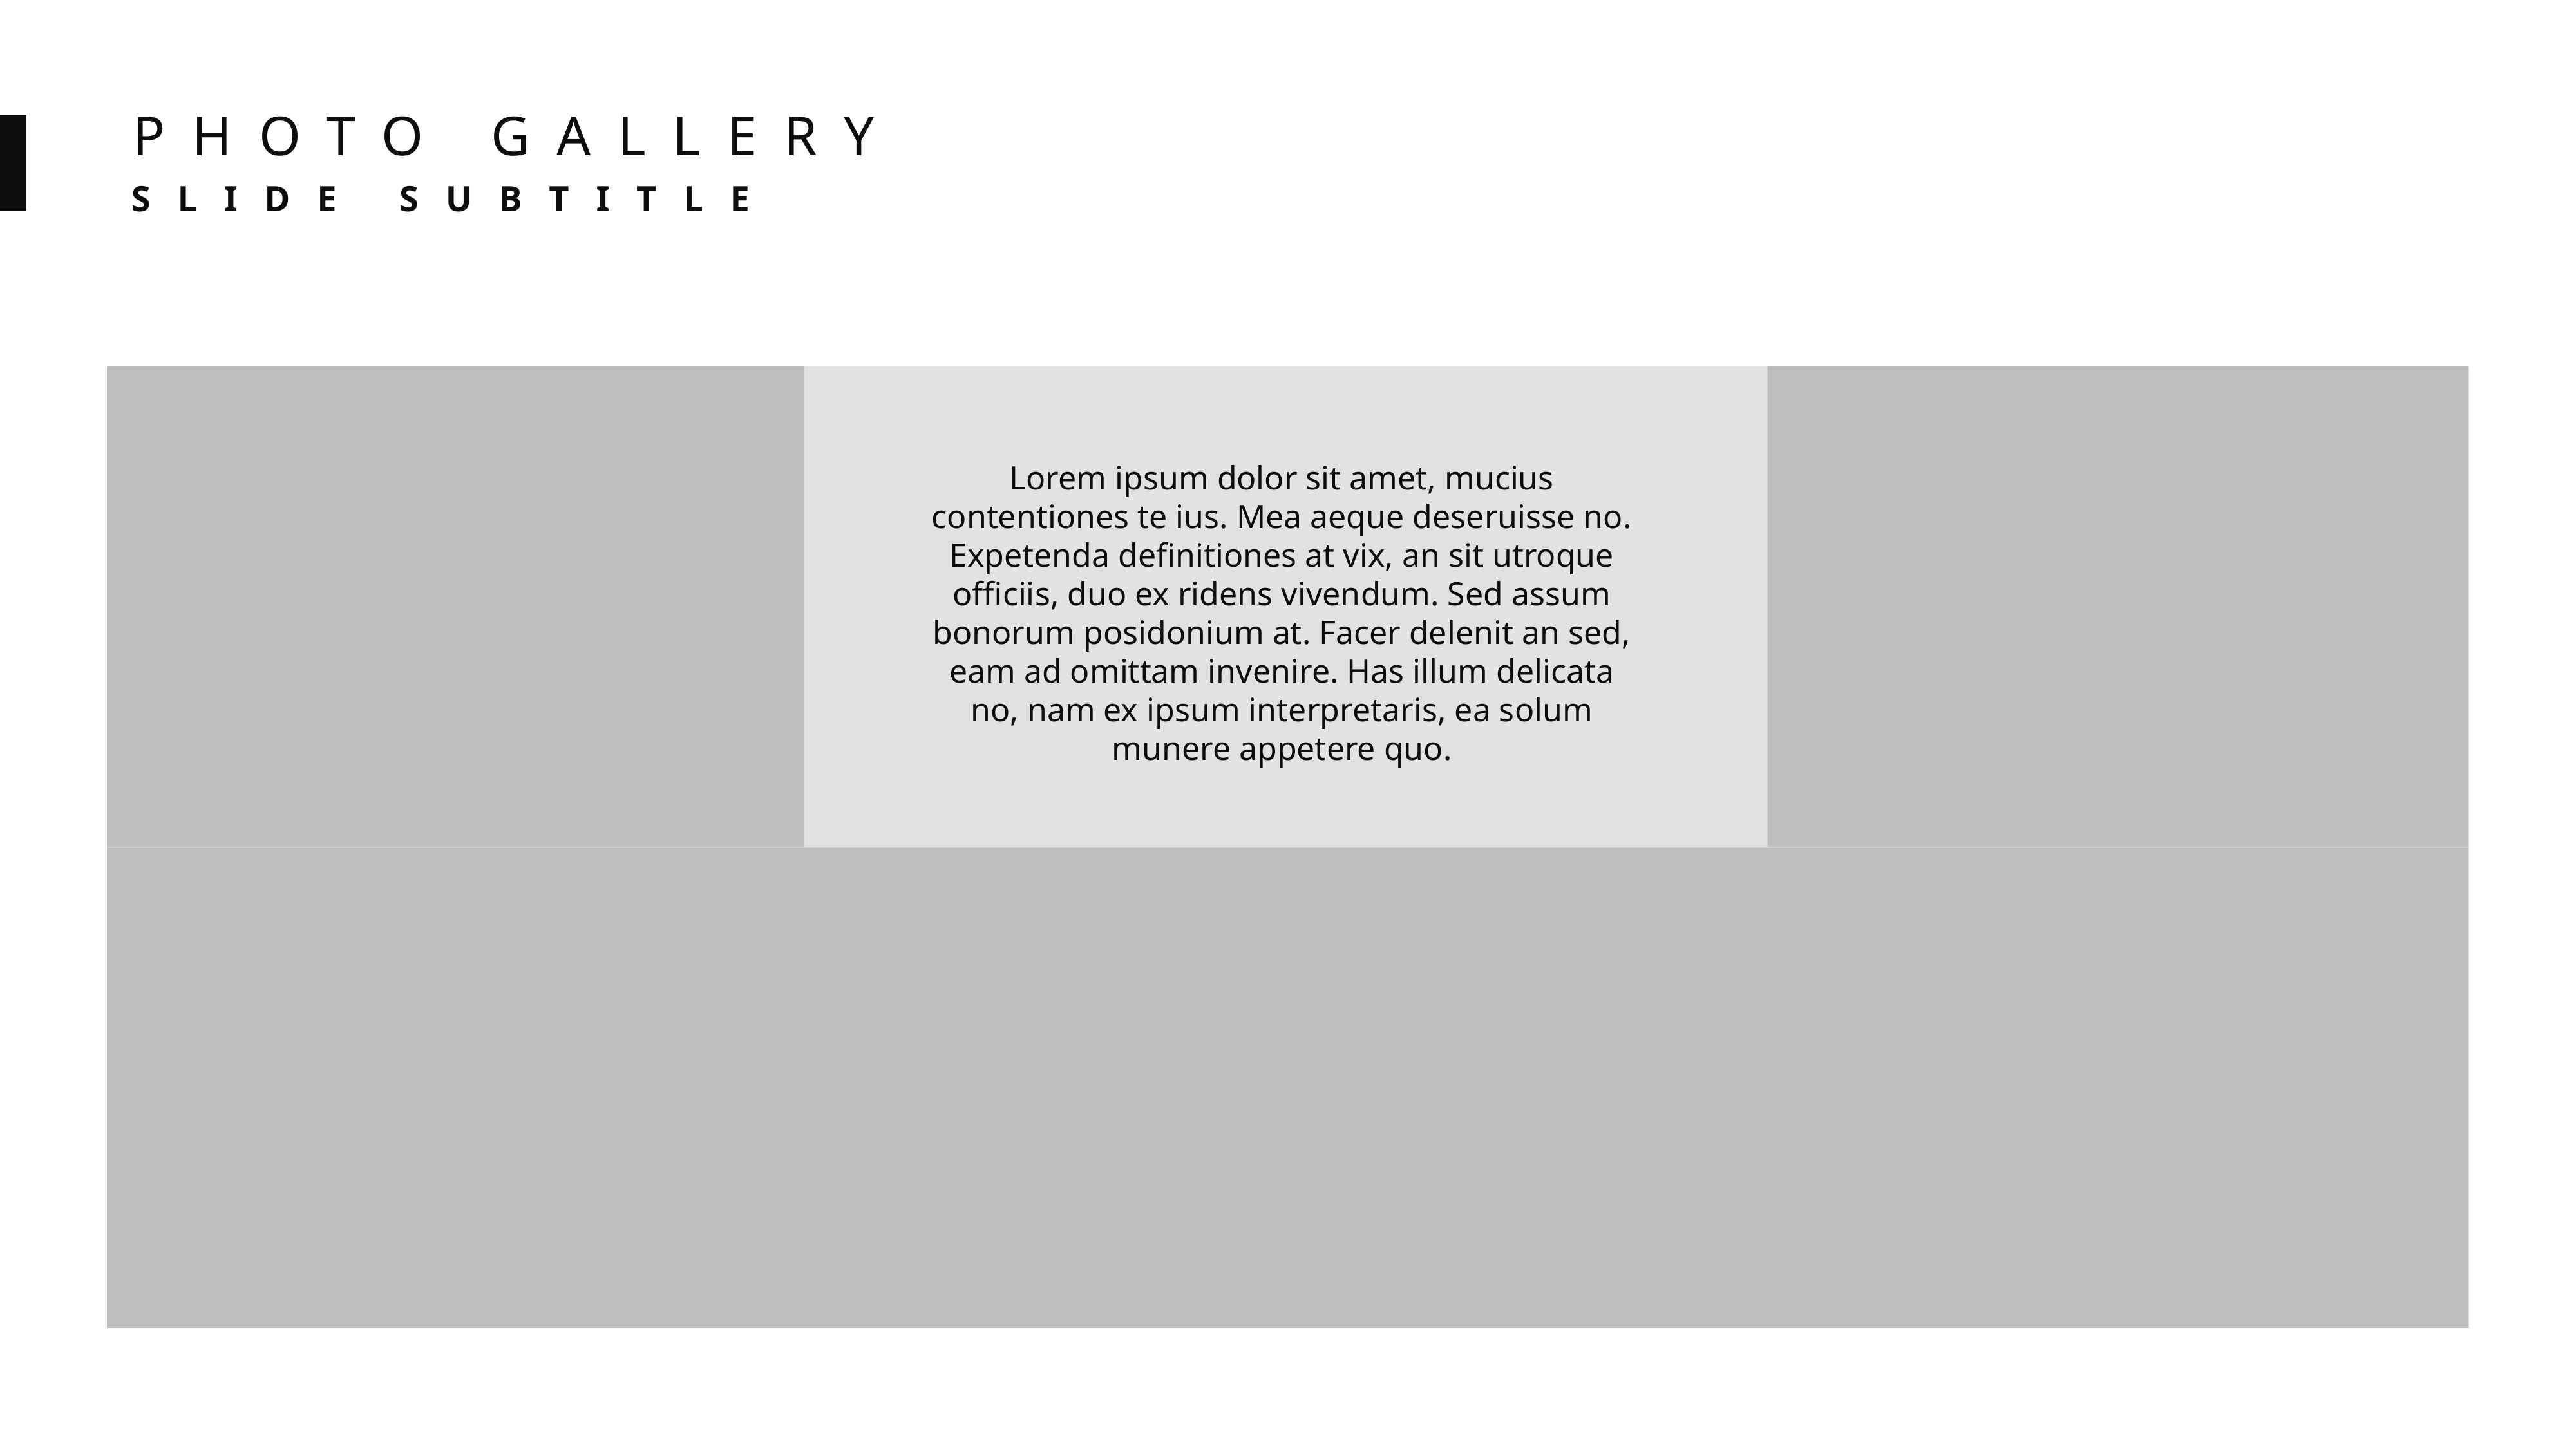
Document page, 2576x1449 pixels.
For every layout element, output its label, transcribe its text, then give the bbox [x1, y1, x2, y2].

text_box SLIDE SUBTITLE [122, 171, 761, 223]
text_box PHOTO GALLERY [123, 97, 885, 171]
text_box [106, 365, 803, 848]
text_box Lorem ipsum dolor sit amet, mucius contentiones te ius. Mea aeque deseruisse no. Expetenda definitiones at vix, an sit utroque officiis, duo ex ridens vivendum. Sed assum bonorum posidonium at. Facer delenit an sed, eam ad omittam invenire. Has illum delicata no, nam ex ipsum interpretaris, ea solum munere appetere quo. [922, 453, 1642, 829]
text_box [803, 365, 1768, 848]
text_box [1768, 365, 2470, 848]
text_box [106, 848, 2470, 1329]
text_box [0, 114, 27, 211]
